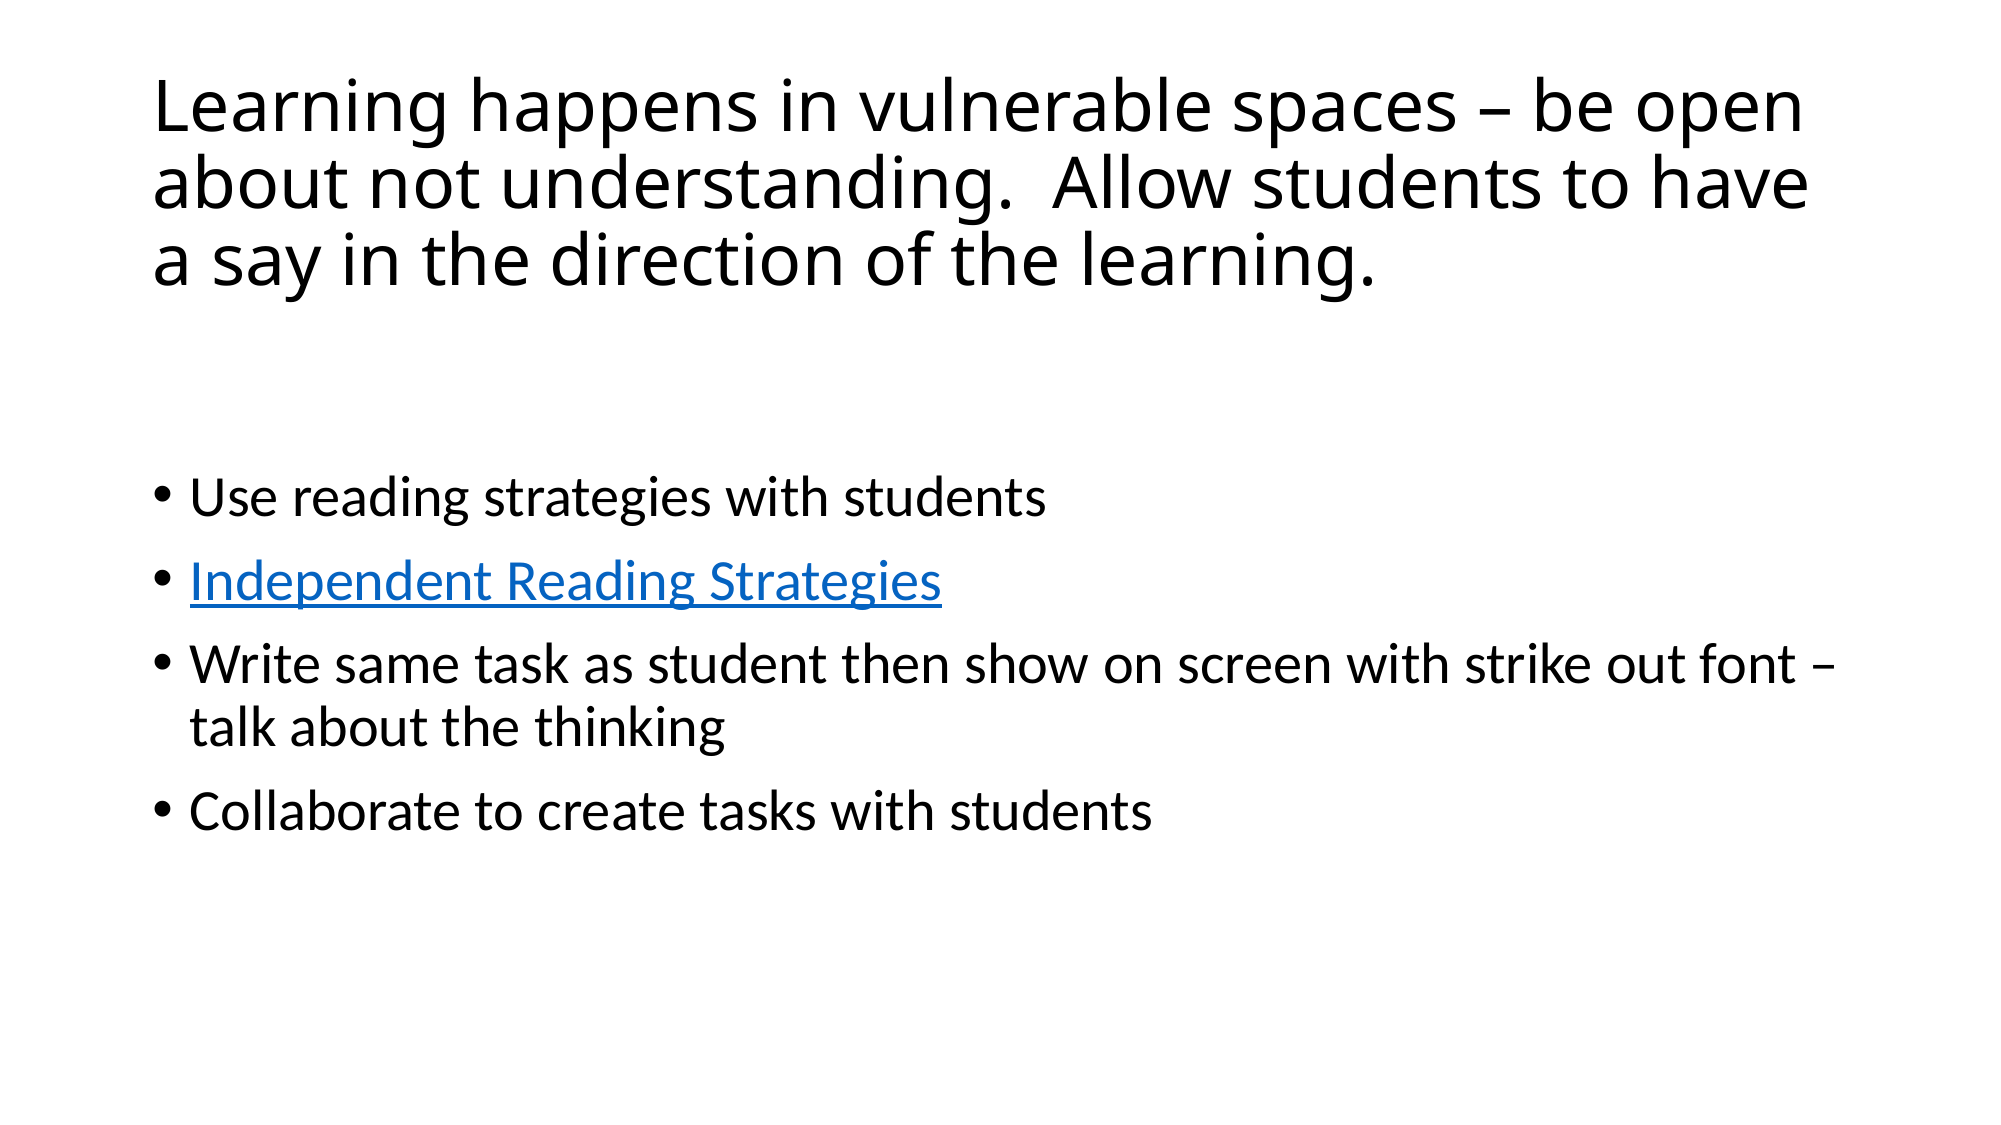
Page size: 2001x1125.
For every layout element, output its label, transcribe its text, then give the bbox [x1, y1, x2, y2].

title Learning happens in vulnerable spaces – be open about not understanding. Allow students to have a say in the direction of the learning. [137, 59, 1845, 312]
list Use reading strategies with students Independent Reading Strategies Write same task as student then show on screen with strike out font – talk about the thinking Collaborate to create tasks with students [137, 458, 1863, 1125]
